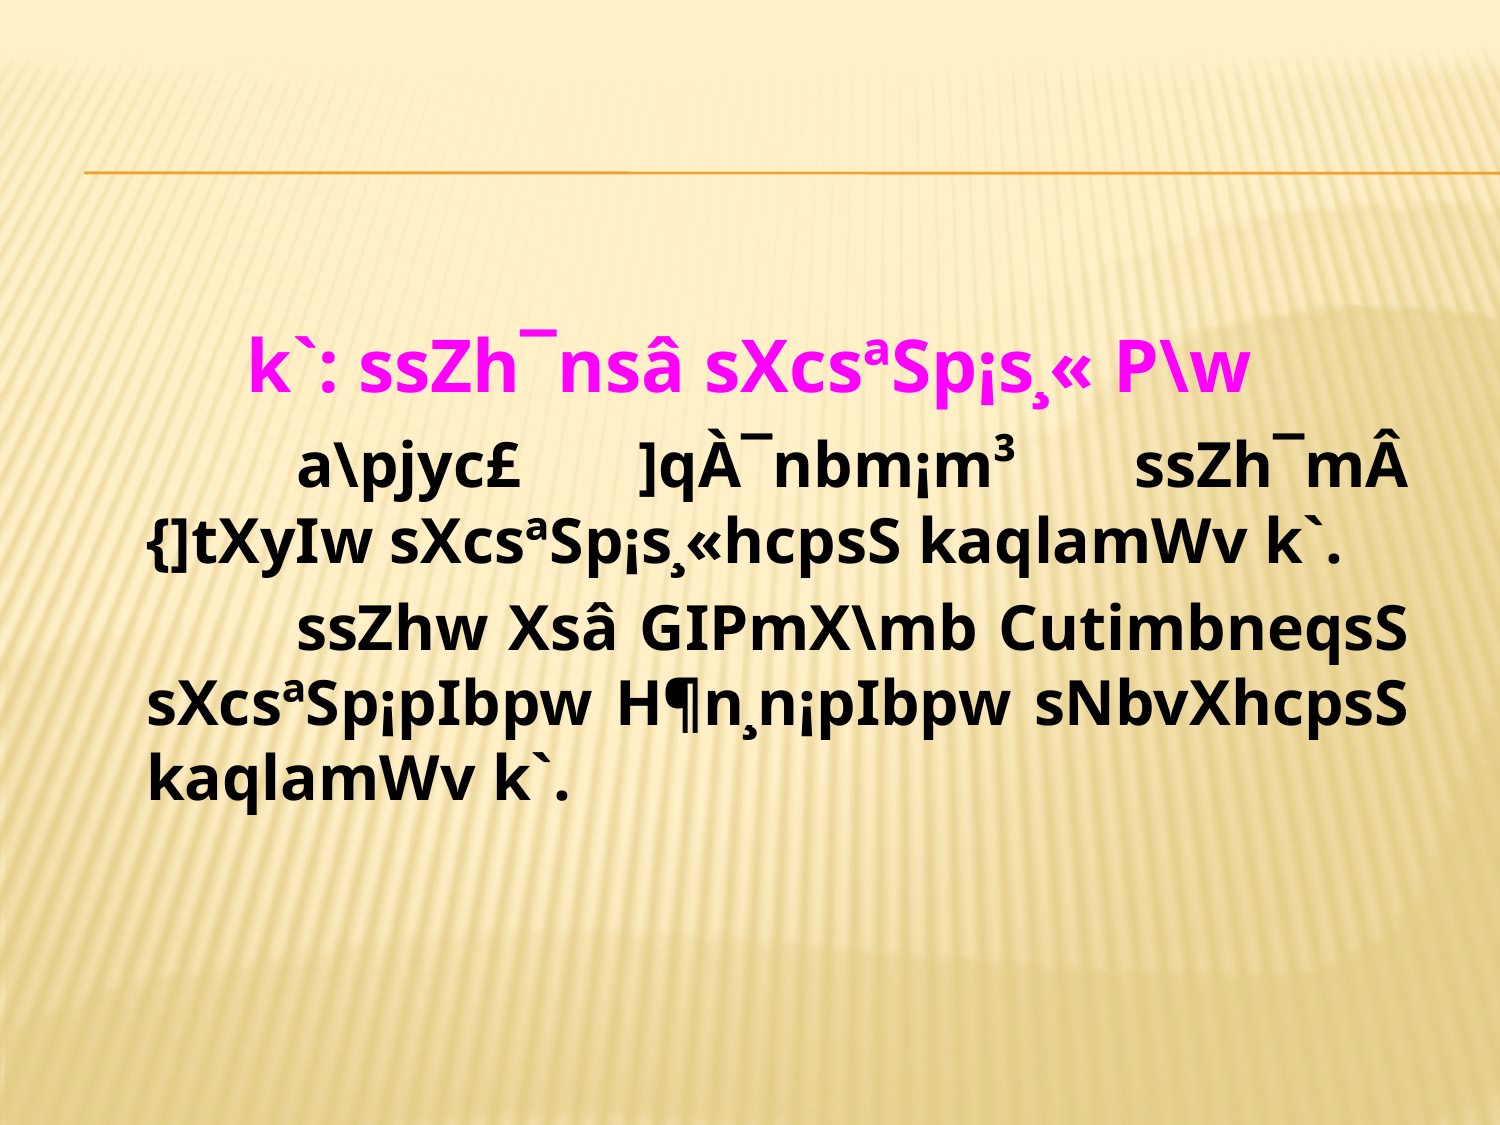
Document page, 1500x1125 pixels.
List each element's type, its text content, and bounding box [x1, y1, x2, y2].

list k`: ssZh¯nsâ sXcsªSp¡s¸« P\w a\pjyc£ ]qÀ¯nbm¡m³ ssZh¯mÂ {]tXyIw sXcsªSp¡s¸«hcpsS kaqlamWv k`. ssZhw Xsâ GIPmX\mb CutimbneqsS sXcsªSp¡pIbpw H¶n¸n¡pIbpw sNbvXhcpsS kaqlamWv k`. [75, 312, 1425, 838]
